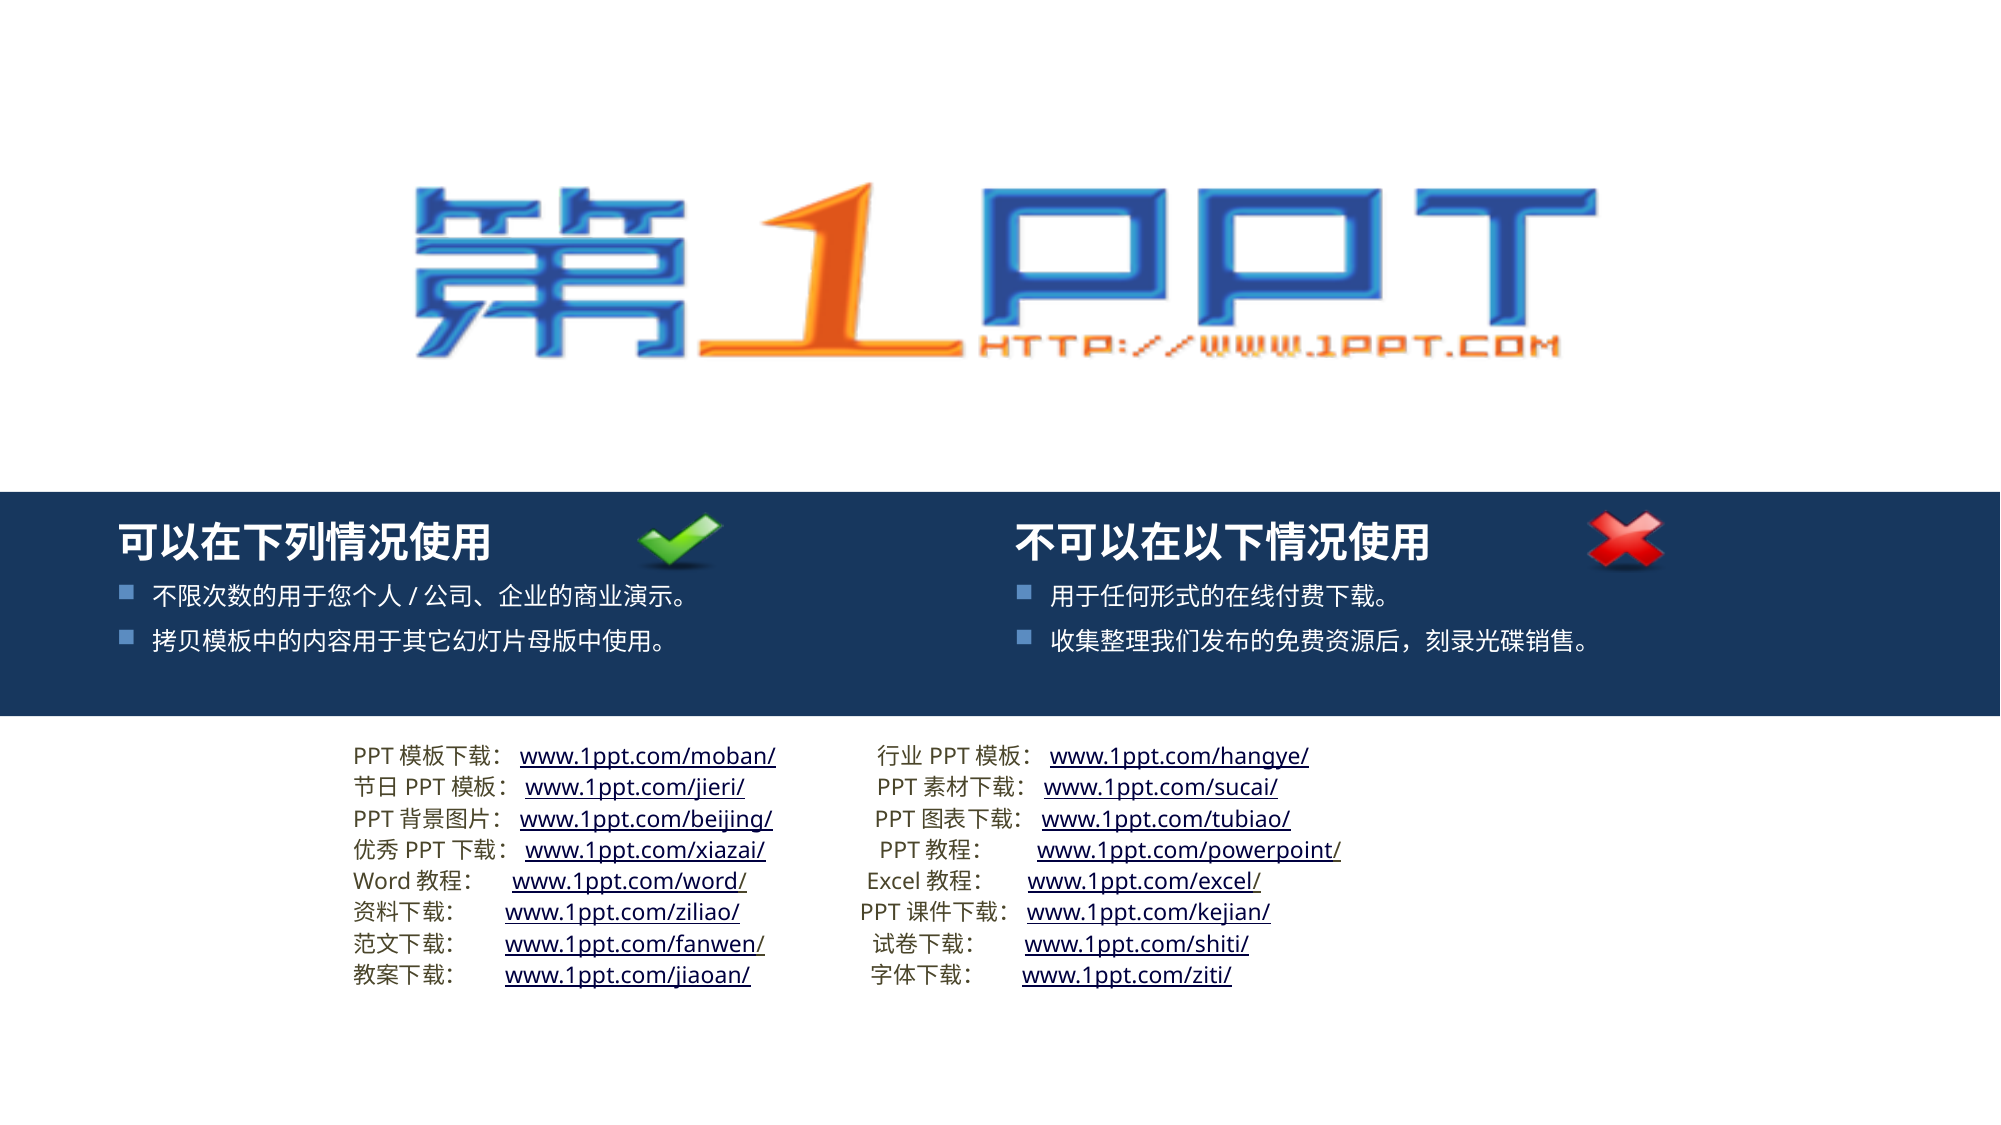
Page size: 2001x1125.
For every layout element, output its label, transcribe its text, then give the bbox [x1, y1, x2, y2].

text_box 不可以在以下情况使用 用于任何形式的在线付费下载。 收集整理我们发布的免费资源后，刻录光碟销售。 [999, 508, 1898, 762]
picture [637, 507, 724, 573]
text_box [0, 491, 2000, 717]
picture [1581, 507, 1669, 573]
text_box PPT模板下载：www.1ppt.com/moban/ 行业PPT模板：www.1ppt.com/hangye/ 节日PPT模板：www.1ppt.com/jieri/ PPT素材下载：www.1ppt.com/sucai/ PPT背景图片：www.1ppt.com/beijing/ PPT图表下载：www.1ppt.com/tubiao/ 优秀PPT下载：www.1ppt.com/xiazai/ PPT教程： www.1ppt.com/powerpoint/ Word教程： www.1ppt.com/word/ Excel教程： www.1ppt.com/excel/ 资料下载： www.1ppt.com/ziliao/ PPT课件下载：www.1ppt.com/kejian/ 范文下载： www.1ppt.com/fanwen/ 试卷下载： www.1ppt.com/shiti/ 教案下载： www.1ppt.com/jiaoan/ 字体下载： www.1ppt.com/ziti/ [336, 762, 1752, 1008]
text_box 可以在下列情况使用 不限次数的用于您个人/公司、企业的商业演示。 拷贝模板中的内容用于其它幻灯片母版中使用。 [102, 508, 1000, 774]
picture [179, 51, 1867, 492]
